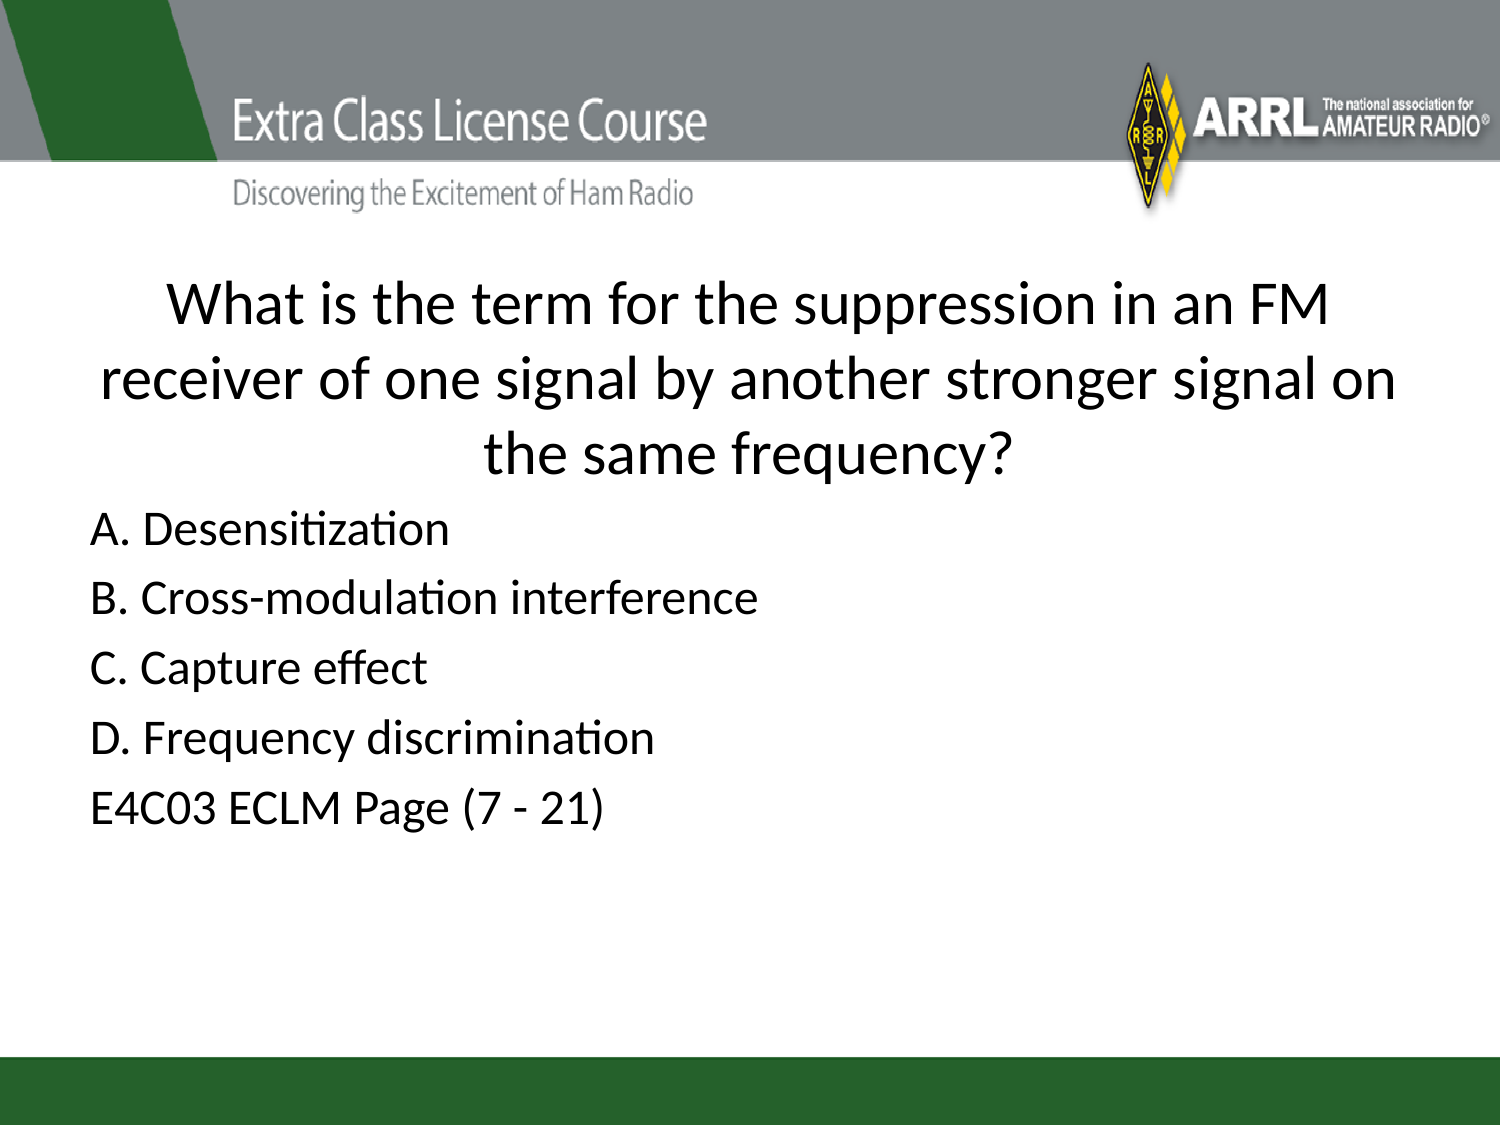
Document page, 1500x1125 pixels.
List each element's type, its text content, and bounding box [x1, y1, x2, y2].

list A. Desensitization B. Cross-modulation interference C. Capture effect D. Frequency discrimination E4C03 ECLM Page (7 - 21) [75, 487, 1425, 1005]
picture [0, 0, 1500, 1125]
title What is the term for the suppression in an FM receiver of one signal by another stronger signal on the same frequency? [75, 254, 1425, 435]
